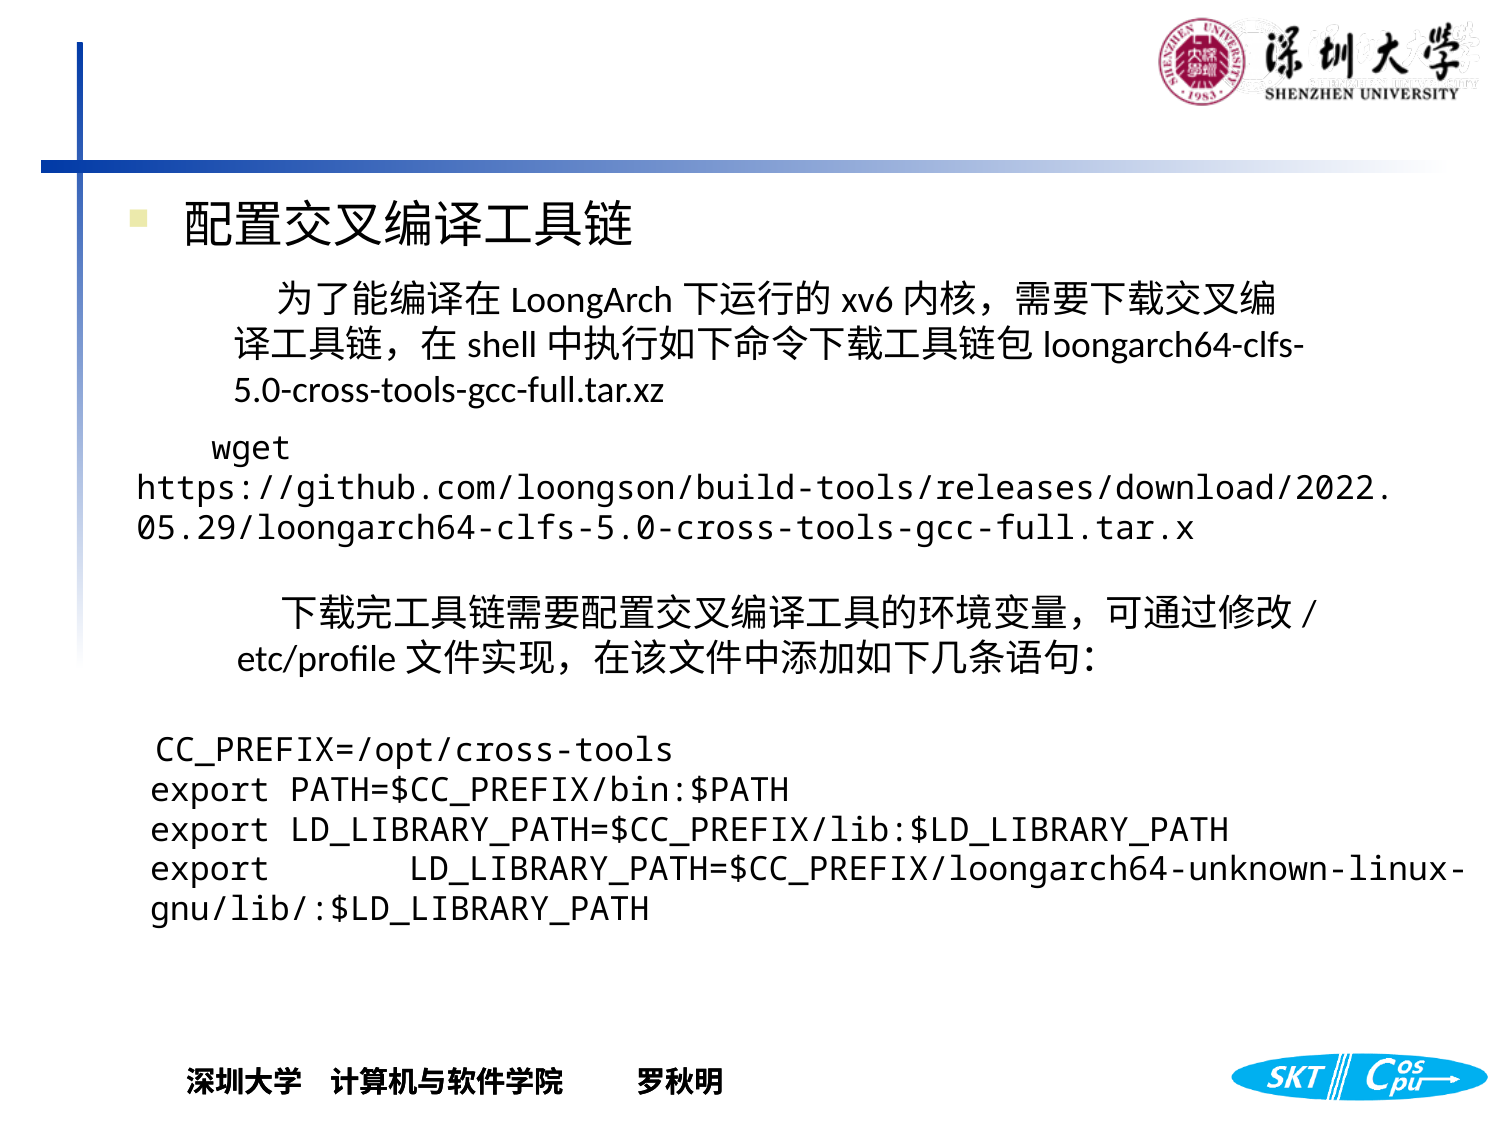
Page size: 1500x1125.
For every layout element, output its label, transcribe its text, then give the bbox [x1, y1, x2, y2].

text_box 为了能编译在LoongArch下运行的xv6内核，需要下载交叉编译工具链，在shell中执行如下命令下载工具链包loongarch64-clfs-5.0-cross-tools-gcc-full.tar.xz [218, 267, 1327, 418]
text_box 下载完工具链需要配置交叉编译工具的环境变量，可通过修改/etc/profile文件实现，在该文件中添加如下几条语句： [222, 581, 1385, 687]
text_box wget https://github.com/loongson/build-tools/releases/download/2022.05.29/loongarch64-clfs-5.0-cross-tools-gcc-full.tar.x [121, 418, 1412, 555]
list 配置交叉编译工具链 [112, 184, 1470, 279]
picture [1227, 1051, 1489, 1102]
text_box CC_PREFIX=/opt/cross-tools export PATH=$CC_PREFIX/bin:$PATH export LD_LIBRARY_PATH=$CC_PREFIX/lib:$LD_LIBRARY_PATH export LD_LIBRARY_PATH=$CC_PREFIX/loongarch64-unknown-linux- gnu/lib/:$LD_LIBRARY_PATH [0, 727, 1470, 928]
picture [1130, 7, 1500, 117]
